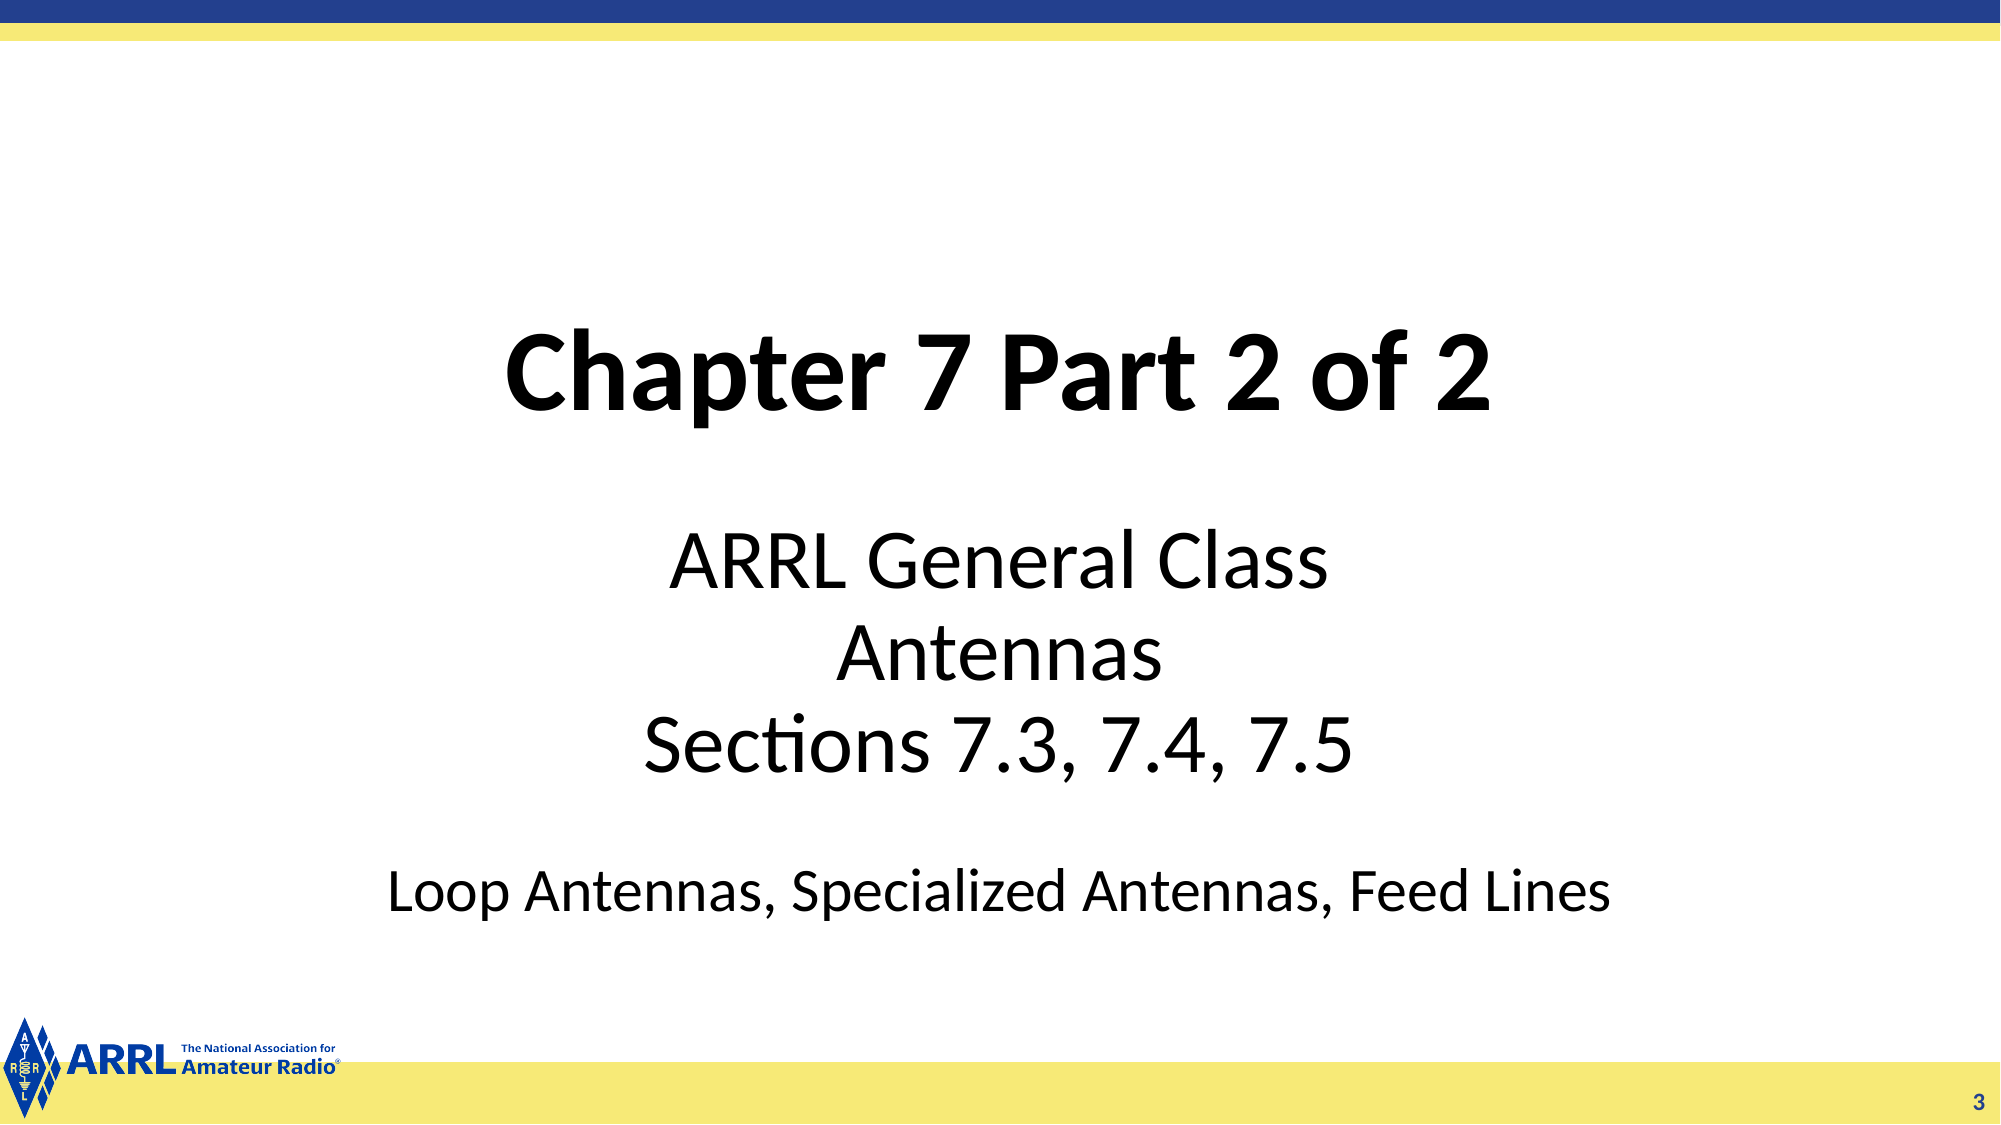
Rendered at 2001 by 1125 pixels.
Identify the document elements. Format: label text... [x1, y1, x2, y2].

title Chapter 7 Part 2 of 2 ARRL General Class Antennas Sections 7.3, 7.4, 7.5 Loop Antennas, Specialized Antennas, Feed Lines [99, 299, 1900, 1038]
picture [1, 1015, 342, 1121]
